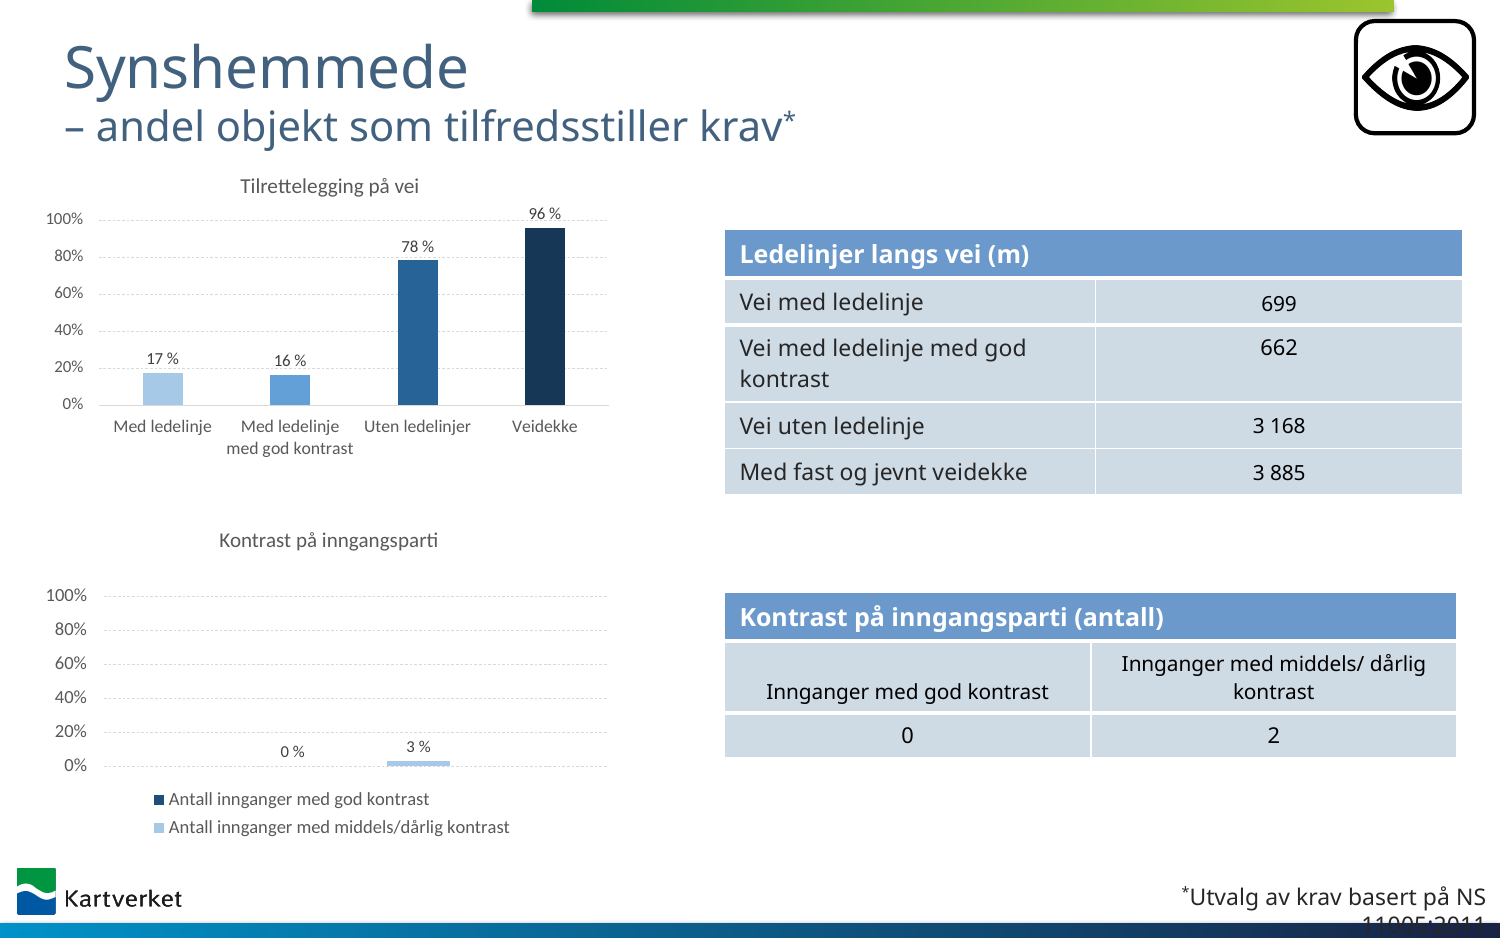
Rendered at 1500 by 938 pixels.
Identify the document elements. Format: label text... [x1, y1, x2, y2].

table_cell 662 [1096, 327, 1462, 401]
table_cell Vei med ledelinje med god kontrast [725, 327, 1095, 401]
table_cell 699 [1096, 280, 1462, 323]
text_box Synshemmede – andel objekt som tilfredsstiller krav* [49, 24, 1431, 158]
picture [41, 166, 619, 492]
table_cell 3 168 [1096, 403, 1462, 448]
table_cell Vei uten ledelinje [725, 403, 1095, 448]
table_cell 3 885 [1096, 449, 1462, 494]
table_header Ledelinjer langs vei (m) [725, 230, 1462, 276]
picture [41, 520, 617, 846]
table_header Kontrast på inngangsparti (antall) [725, 593, 1456, 639]
table_cell Med fast og jevnt veidekke [725, 449, 1095, 494]
text_box *Utvalg av krav basert på NS 11005:2011 [1068, 873, 1500, 938]
table_cell 0 [725, 715, 1090, 757]
table_cell Innganger med god kontrast [725, 643, 1090, 711]
table_cell 2 [1092, 715, 1456, 757]
table_cell Innganger med middels/ dårlig kontrast [1092, 643, 1456, 711]
table_cell Vei med ledelinje [725, 280, 1095, 323]
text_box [1355, 20, 1475, 134]
